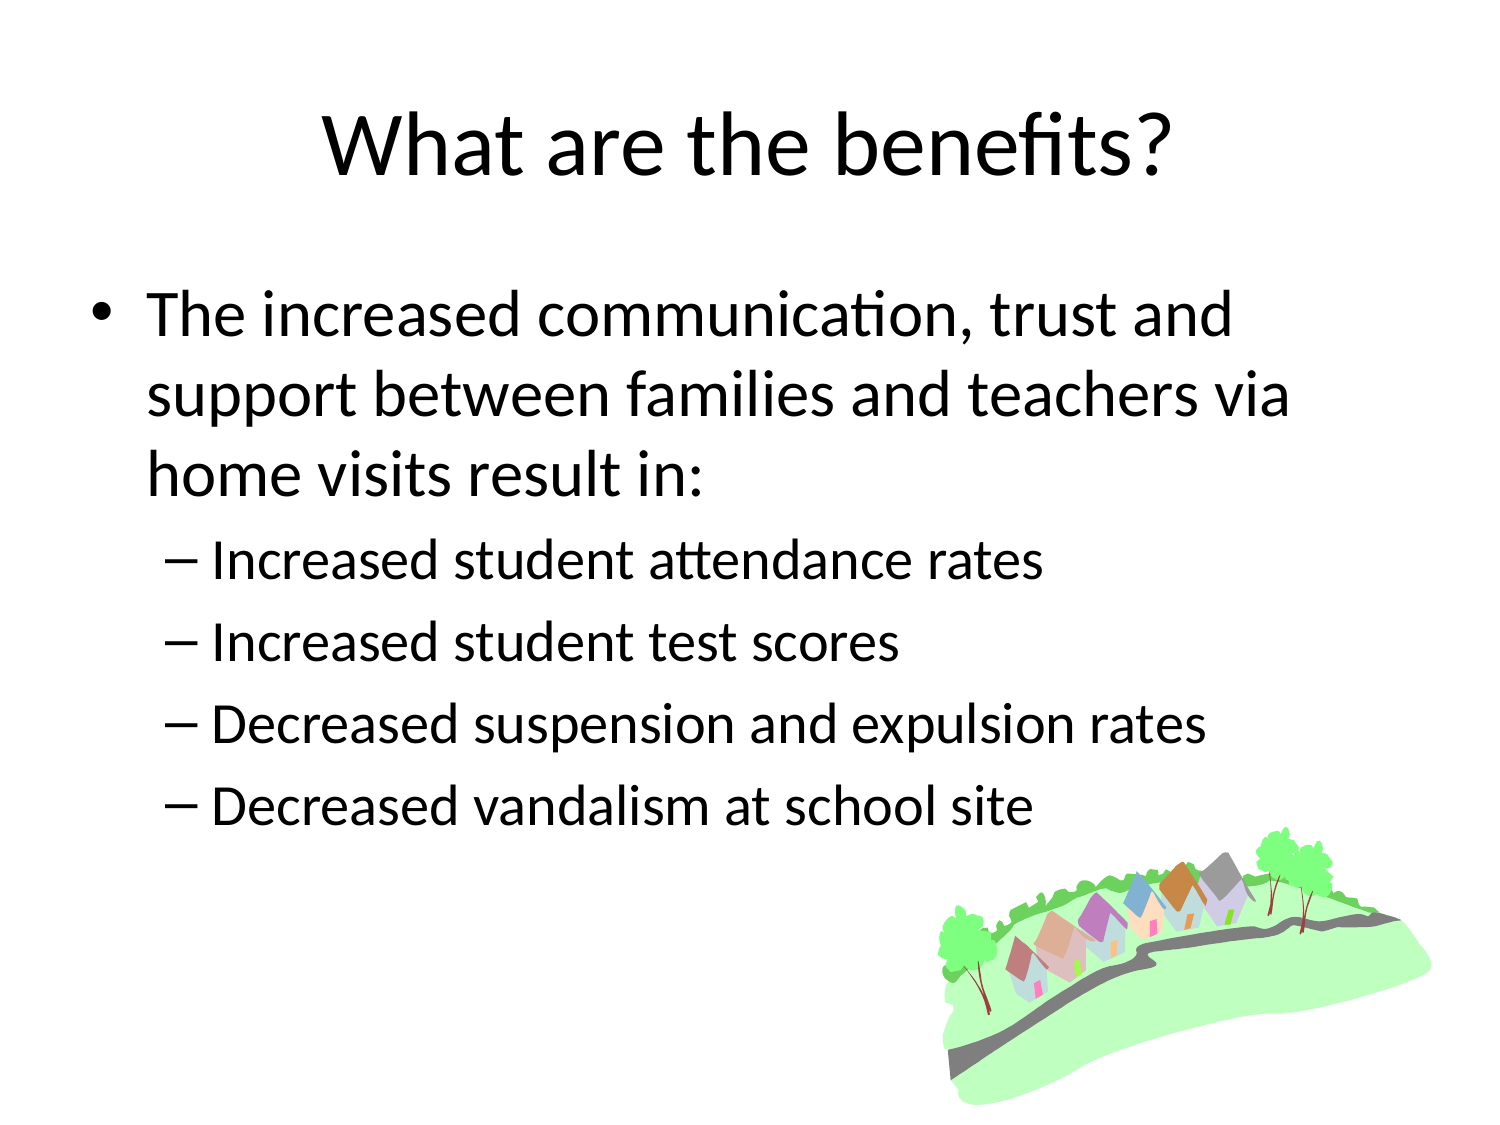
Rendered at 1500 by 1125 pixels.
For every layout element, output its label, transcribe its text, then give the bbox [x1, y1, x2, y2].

list The increased communication, trust and support between families and teachers via home visits result in: Increased student attendance rates Increased student test scores Decreased suspension and expulsion rates Decreased vandalism at school site [75, 262, 1425, 1005]
title What are the benefits? [75, 45, 1425, 233]
picture [937, 824, 1437, 1125]
